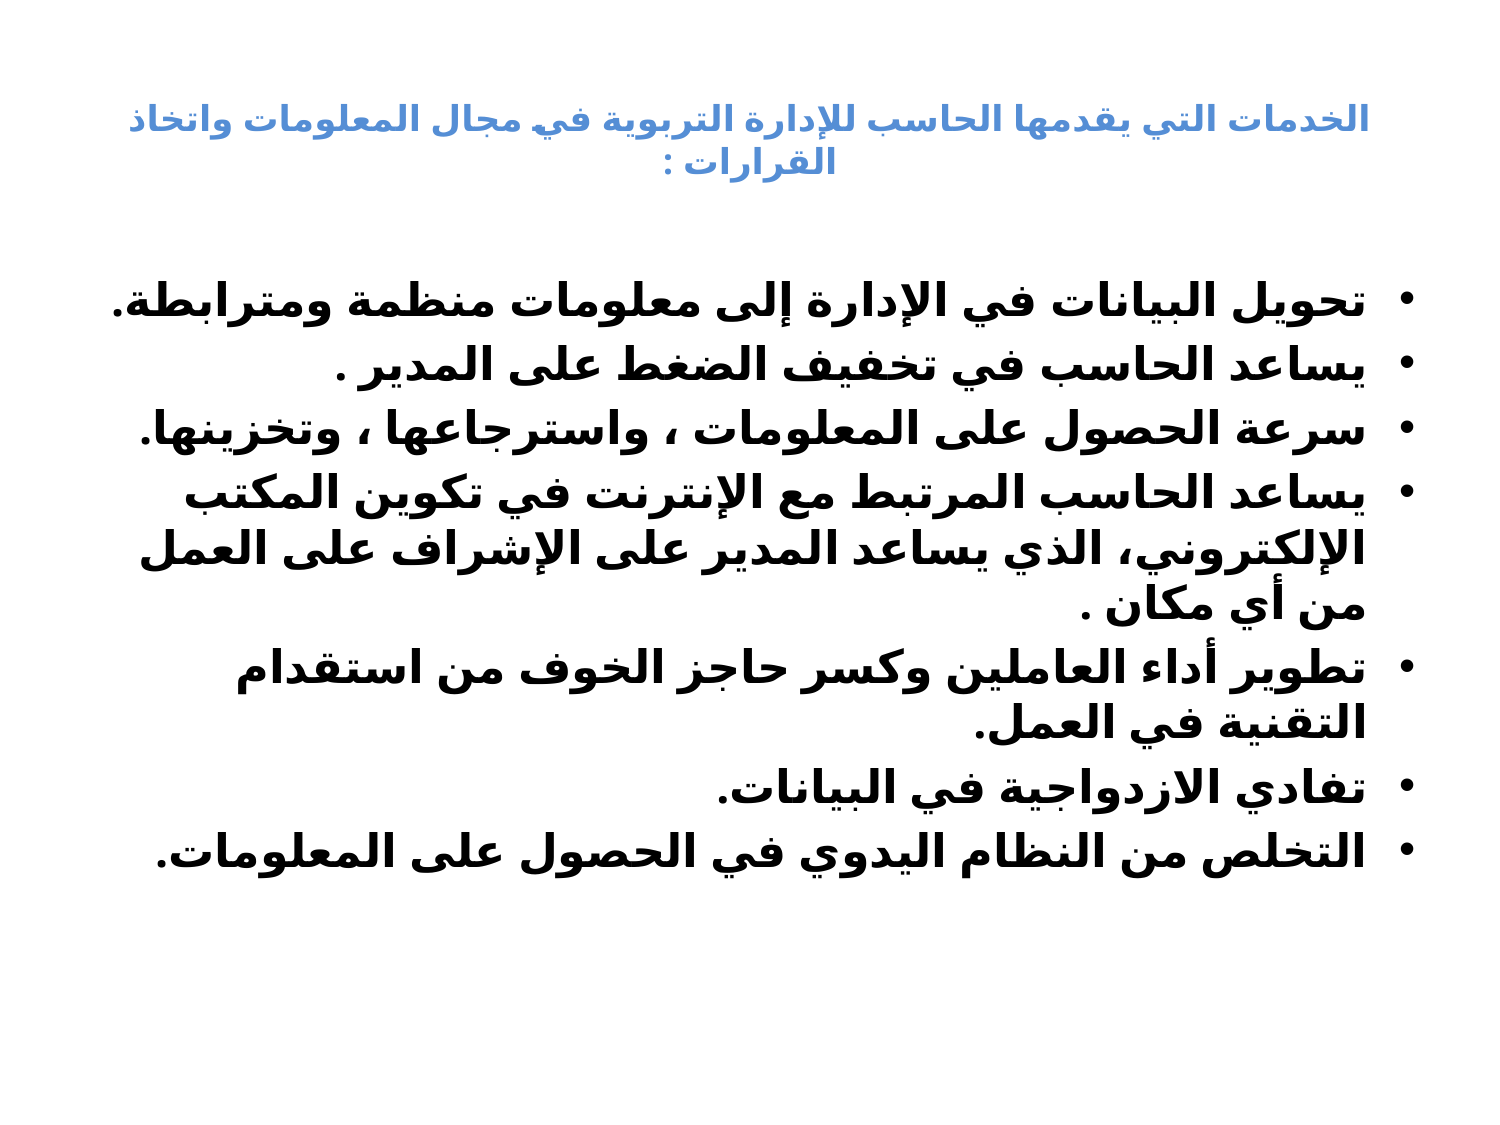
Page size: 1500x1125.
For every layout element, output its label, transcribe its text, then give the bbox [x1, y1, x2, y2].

title الخدمات التي يقدمها الحاسب للإدارة التربوية في مجال المعلومات واتخاذ القرارات : [75, 45, 1425, 233]
list تحويل البيانات في الإدارة إلى معلومات منظمة ومترابطة. يساعد الحاسب في تخفيف الضغط على المدير . سرعة الحصول على المعلومات ، واسترجاعها ، وتخزينها. يساعد الحاسب المرتبط مع الإنترنت في تكوين المكتب الإلكتروني، الذي يساعد المدير على الإشراف على العمل من أي مكان . تطوير أداء العاملين وكسر حاجز الخوف من استقدام التقنية في العمل. تفادي الازدواجية في البيانات. التخلص من النظام اليدوي في الحصول على المعلومات. [75, 262, 1425, 1005]
